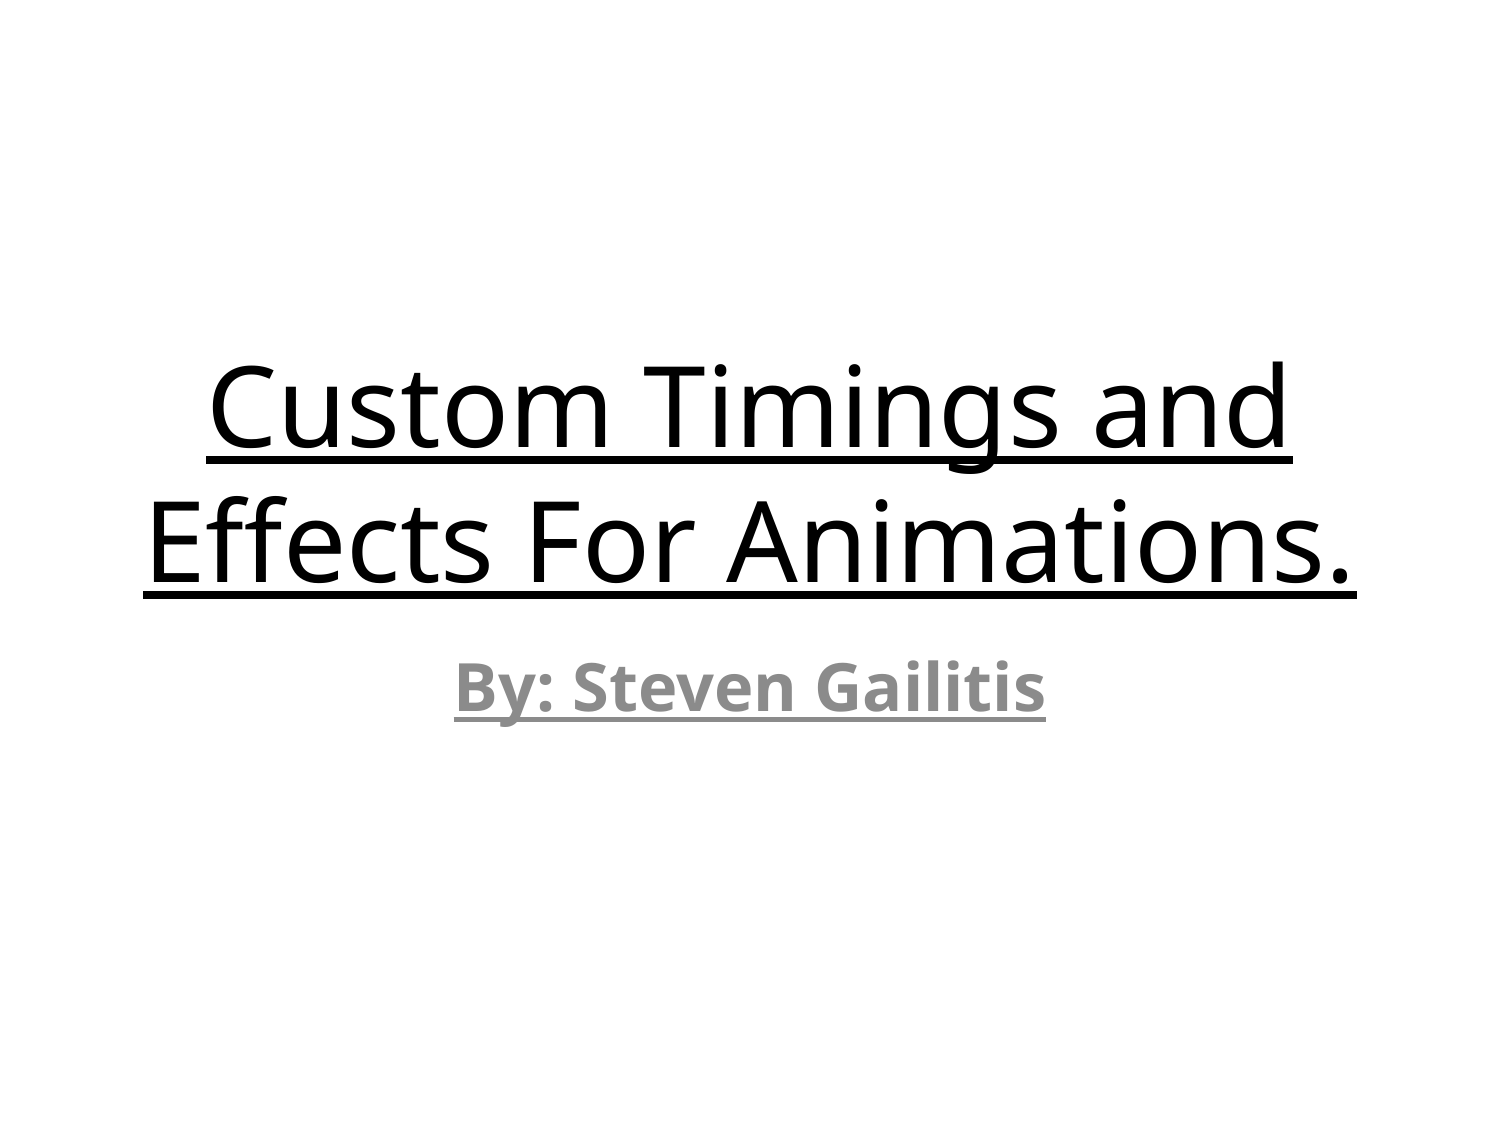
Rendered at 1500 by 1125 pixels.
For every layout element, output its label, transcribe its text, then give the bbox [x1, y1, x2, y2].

title Custom Timings and Effects For Animations. [112, 349, 1388, 591]
subtitle By: Steven Gailitis [225, 637, 1275, 925]
